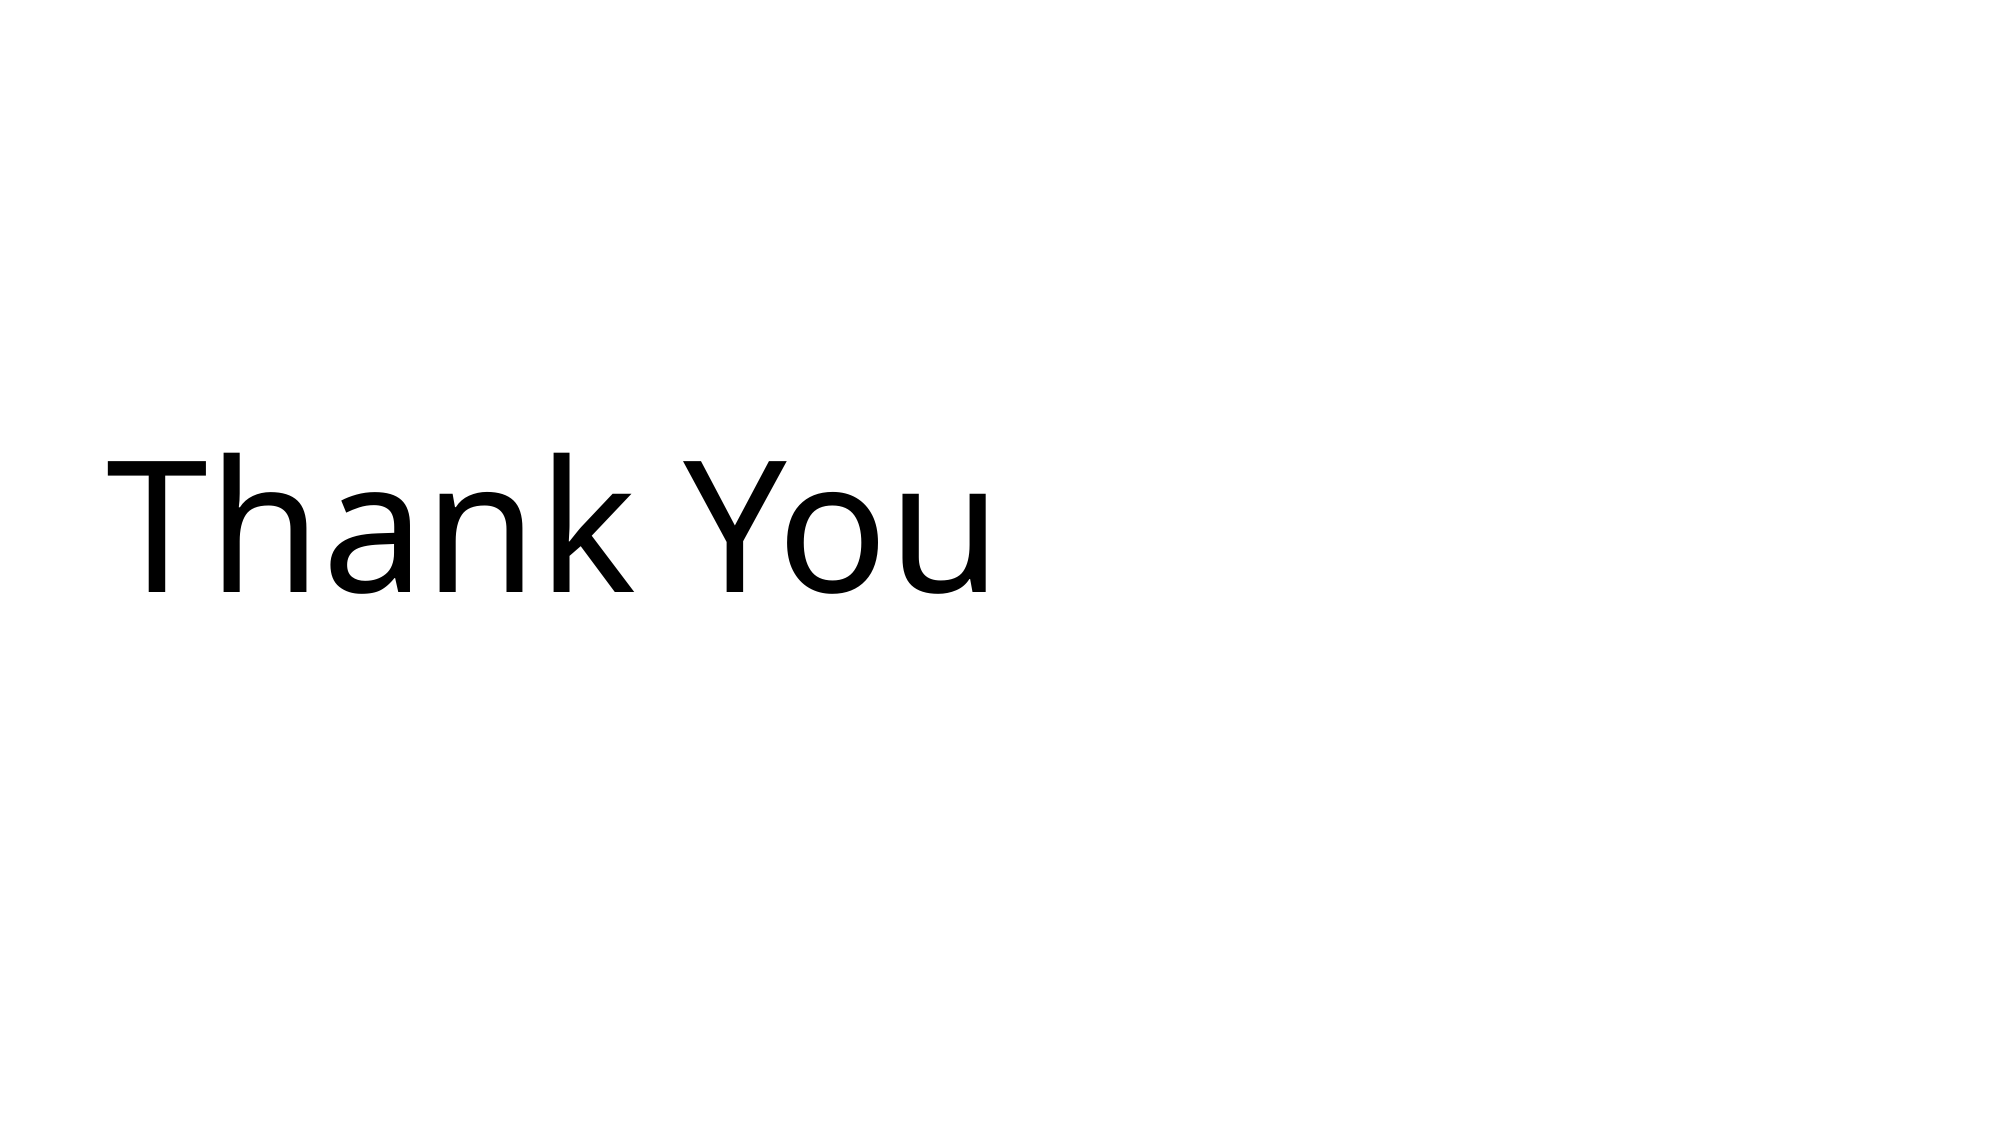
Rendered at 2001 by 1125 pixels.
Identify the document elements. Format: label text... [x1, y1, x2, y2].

text_box Thank You [92, 423, 1818, 642]
